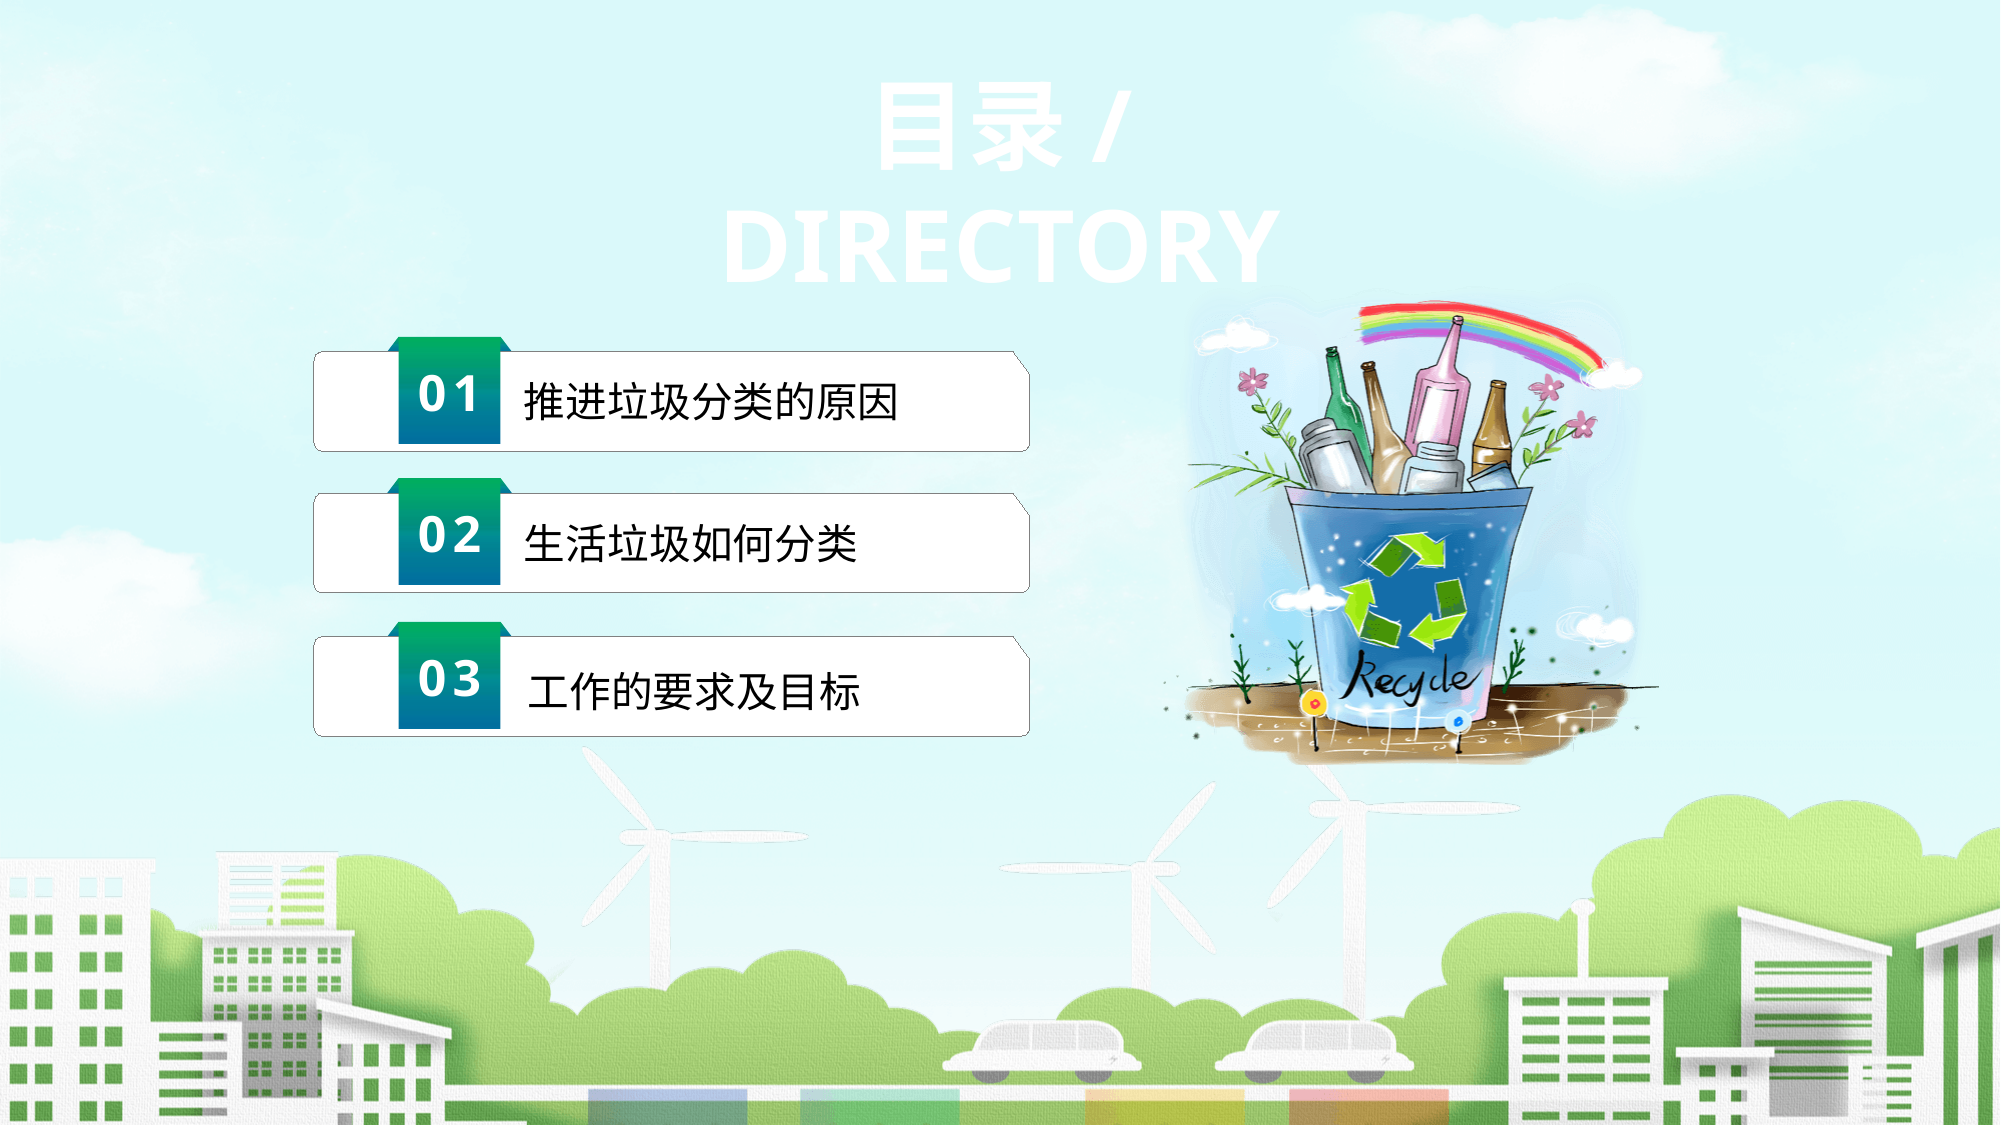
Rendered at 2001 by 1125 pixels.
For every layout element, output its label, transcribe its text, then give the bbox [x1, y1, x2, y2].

text_box 目录/DIRECTORY [648, 94, 1352, 270]
text_box [387, 621, 512, 636]
picture [0, 0, 2001, 1125]
text_box 03 [398, 623, 501, 729]
text_box 02 [398, 480, 501, 585]
text_box 推进垃圾分类的原因 [512, 369, 990, 431]
text_box [313, 493, 1030, 593]
text_box [387, 336, 512, 351]
text_box [313, 351, 1030, 452]
text_box 工作的要求及目标 [512, 658, 990, 724]
text_box 生活垃圾如何分类 [512, 512, 990, 574]
text_box [313, 636, 1030, 737]
text_box [387, 478, 512, 493]
text_box 01 [398, 338, 501, 444]
